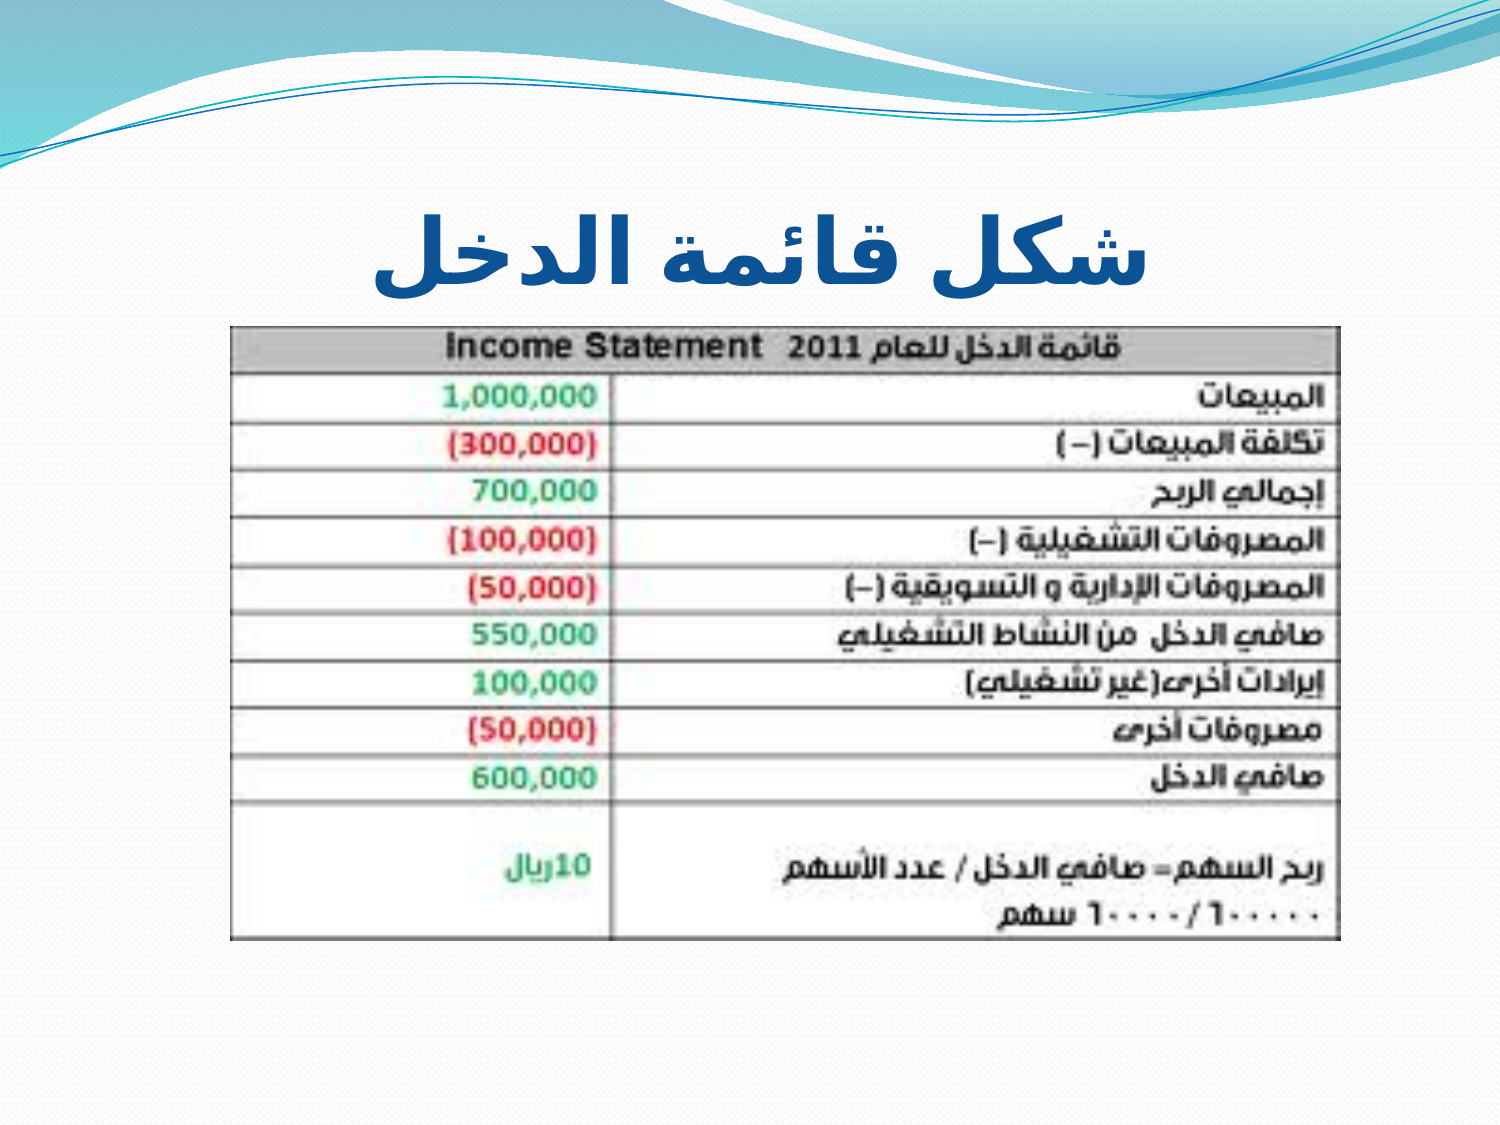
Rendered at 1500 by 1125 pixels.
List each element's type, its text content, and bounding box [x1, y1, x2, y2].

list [229, 326, 1341, 941]
title شكل قائمة الدخل [75, 115, 1425, 303]
